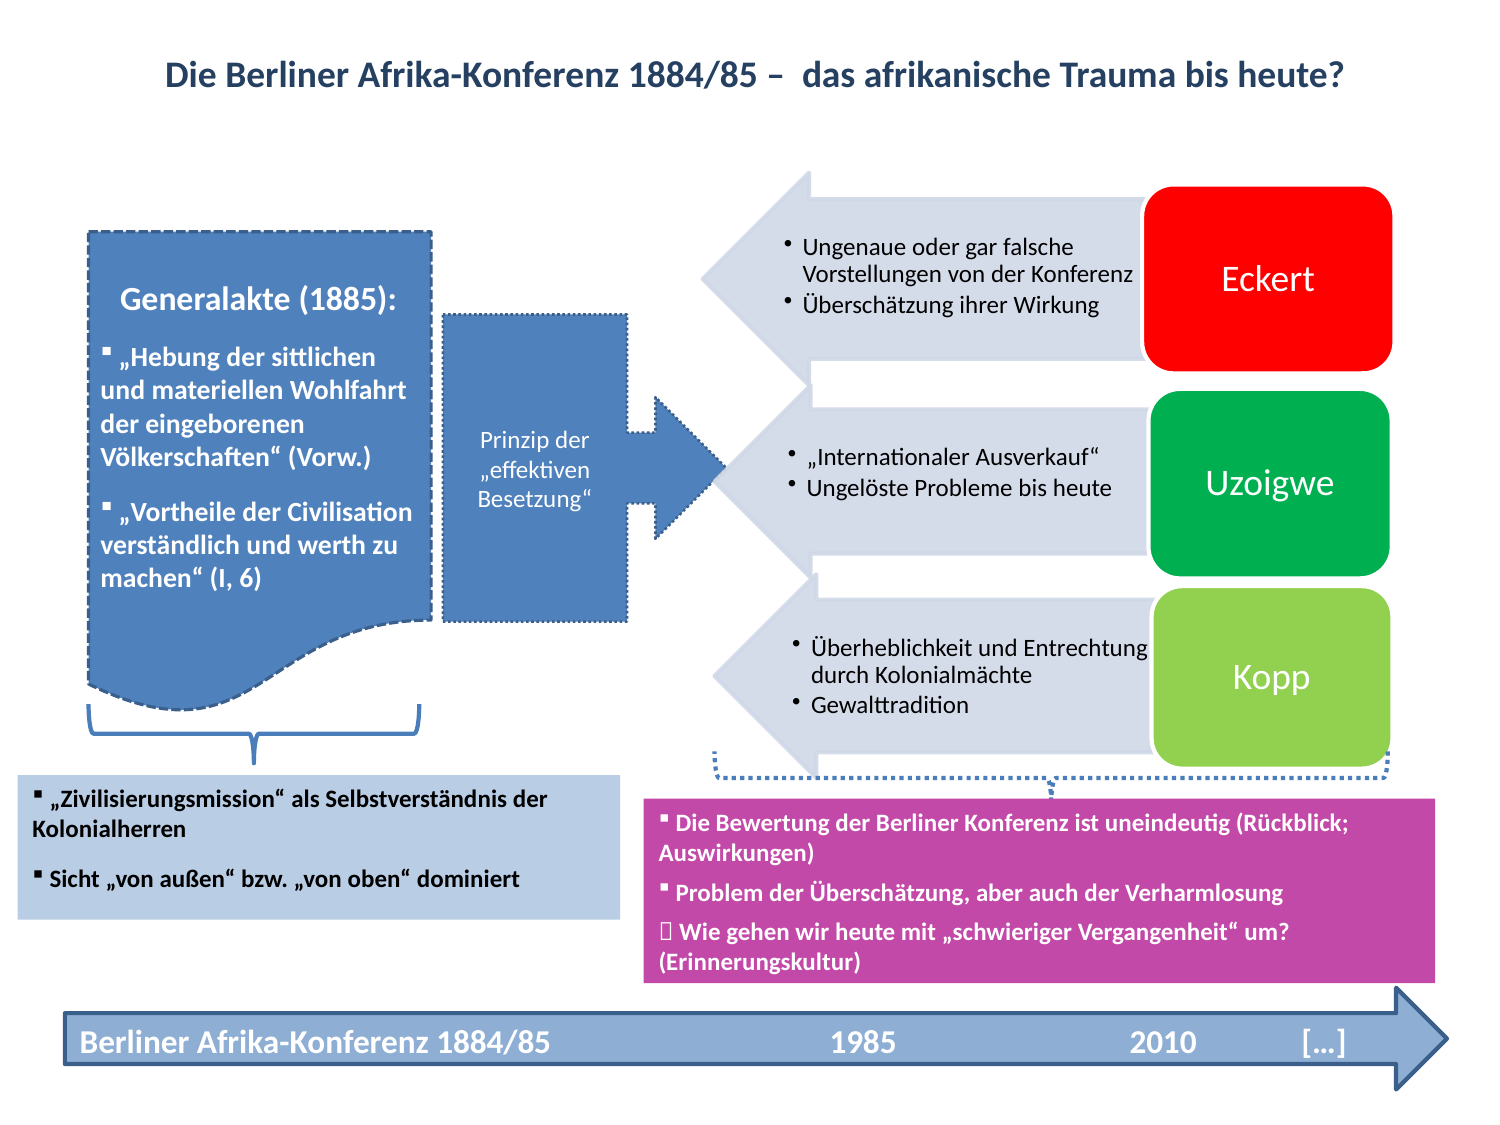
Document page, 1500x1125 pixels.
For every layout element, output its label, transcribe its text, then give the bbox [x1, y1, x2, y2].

text_box Prinzip der „effektiven Besetzung“ [440, 312, 697, 624]
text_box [702, 361, 1400, 900]
text_box Generalakte (1885): „Hebung der sittlichen und materiellen Wohlfahrt der eingeborenen Völkerschaften“ (Vorw.) „Vortheile der Civilisation verständlich und werth zu machen“ (I, 6) [86, 229, 434, 704]
text_box Die Berliner Afrika-Konferenz 1884/85 – das afrikanische Trauma bis heute? [100, 42, 1412, 103]
text_box „Zivilisierungsmission“ als Selbstverständnis der Kolonialherren Sicht „von außen“ bzw. „von oben“ dominiert [17, 775, 621, 920]
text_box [702, 160, 1400, 361]
text_box [87, 704, 420, 764]
text_box Berliner Afrika-Konferenz 1884/85 1985 2010 […] [62, 985, 1450, 1092]
text_box Die Bewertung der Berliner Konferenz ist uneindeutig (Rückblick; Auswirkungen) Problem der Überschätzung, aber auch der Verharmlosung  Wie gehen wir heute mit „schwieriger Vergangenheit“ um? (Erinnerungskultur) [643, 798, 1436, 984]
